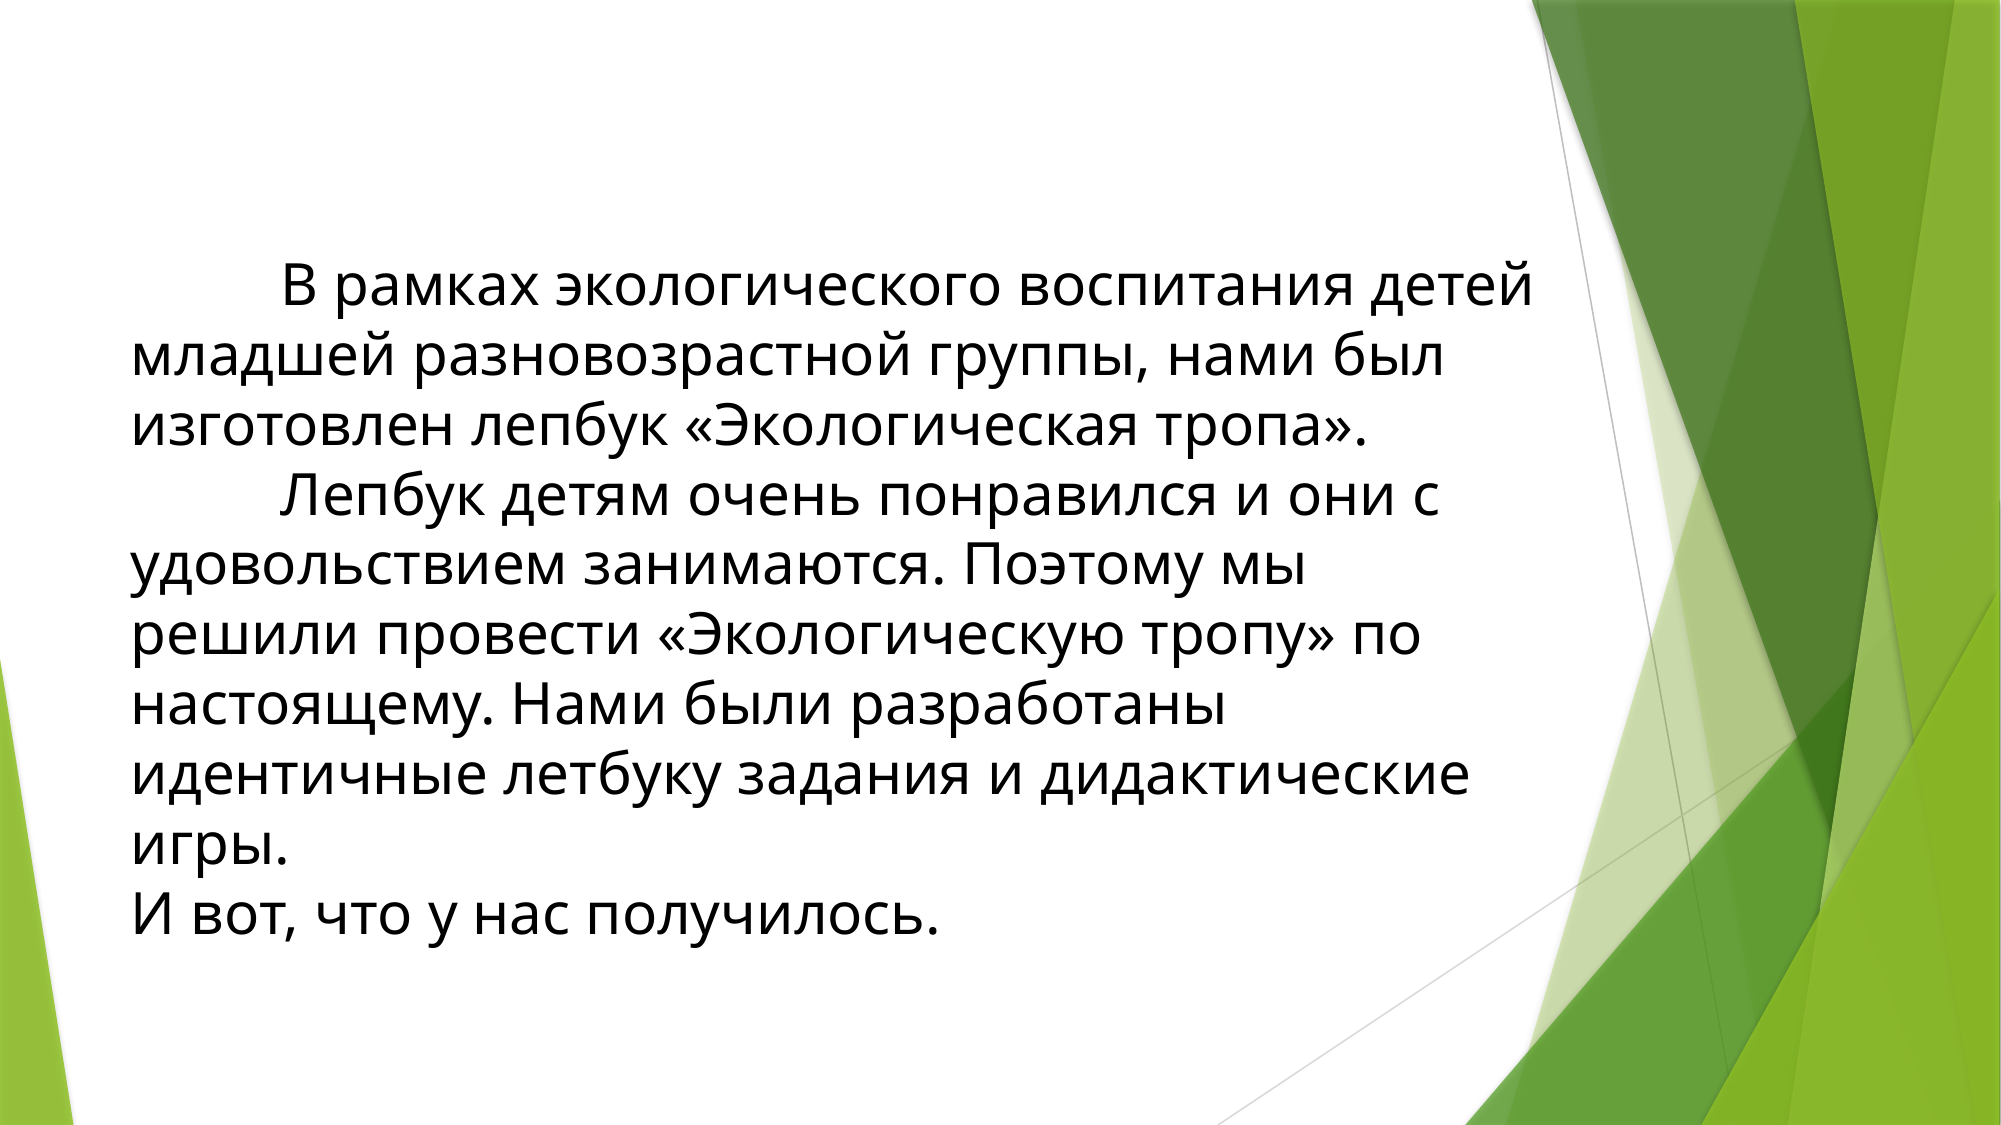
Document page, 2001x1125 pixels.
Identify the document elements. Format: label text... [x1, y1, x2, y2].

title В рамках экологического воспитания детей младшей разновозрастной группы, нами был изготовлен лепбук «Экологическая тропа». Лепбук детям очень понравился и они с удовольствием занимаются. Поэтому мы решили провести «Экологическую тропу» по настоящему. Нами были разработаны идентичные летбуку задания и дидактические игры. И вот, что у нас получилось. [115, 99, 1565, 1101]
